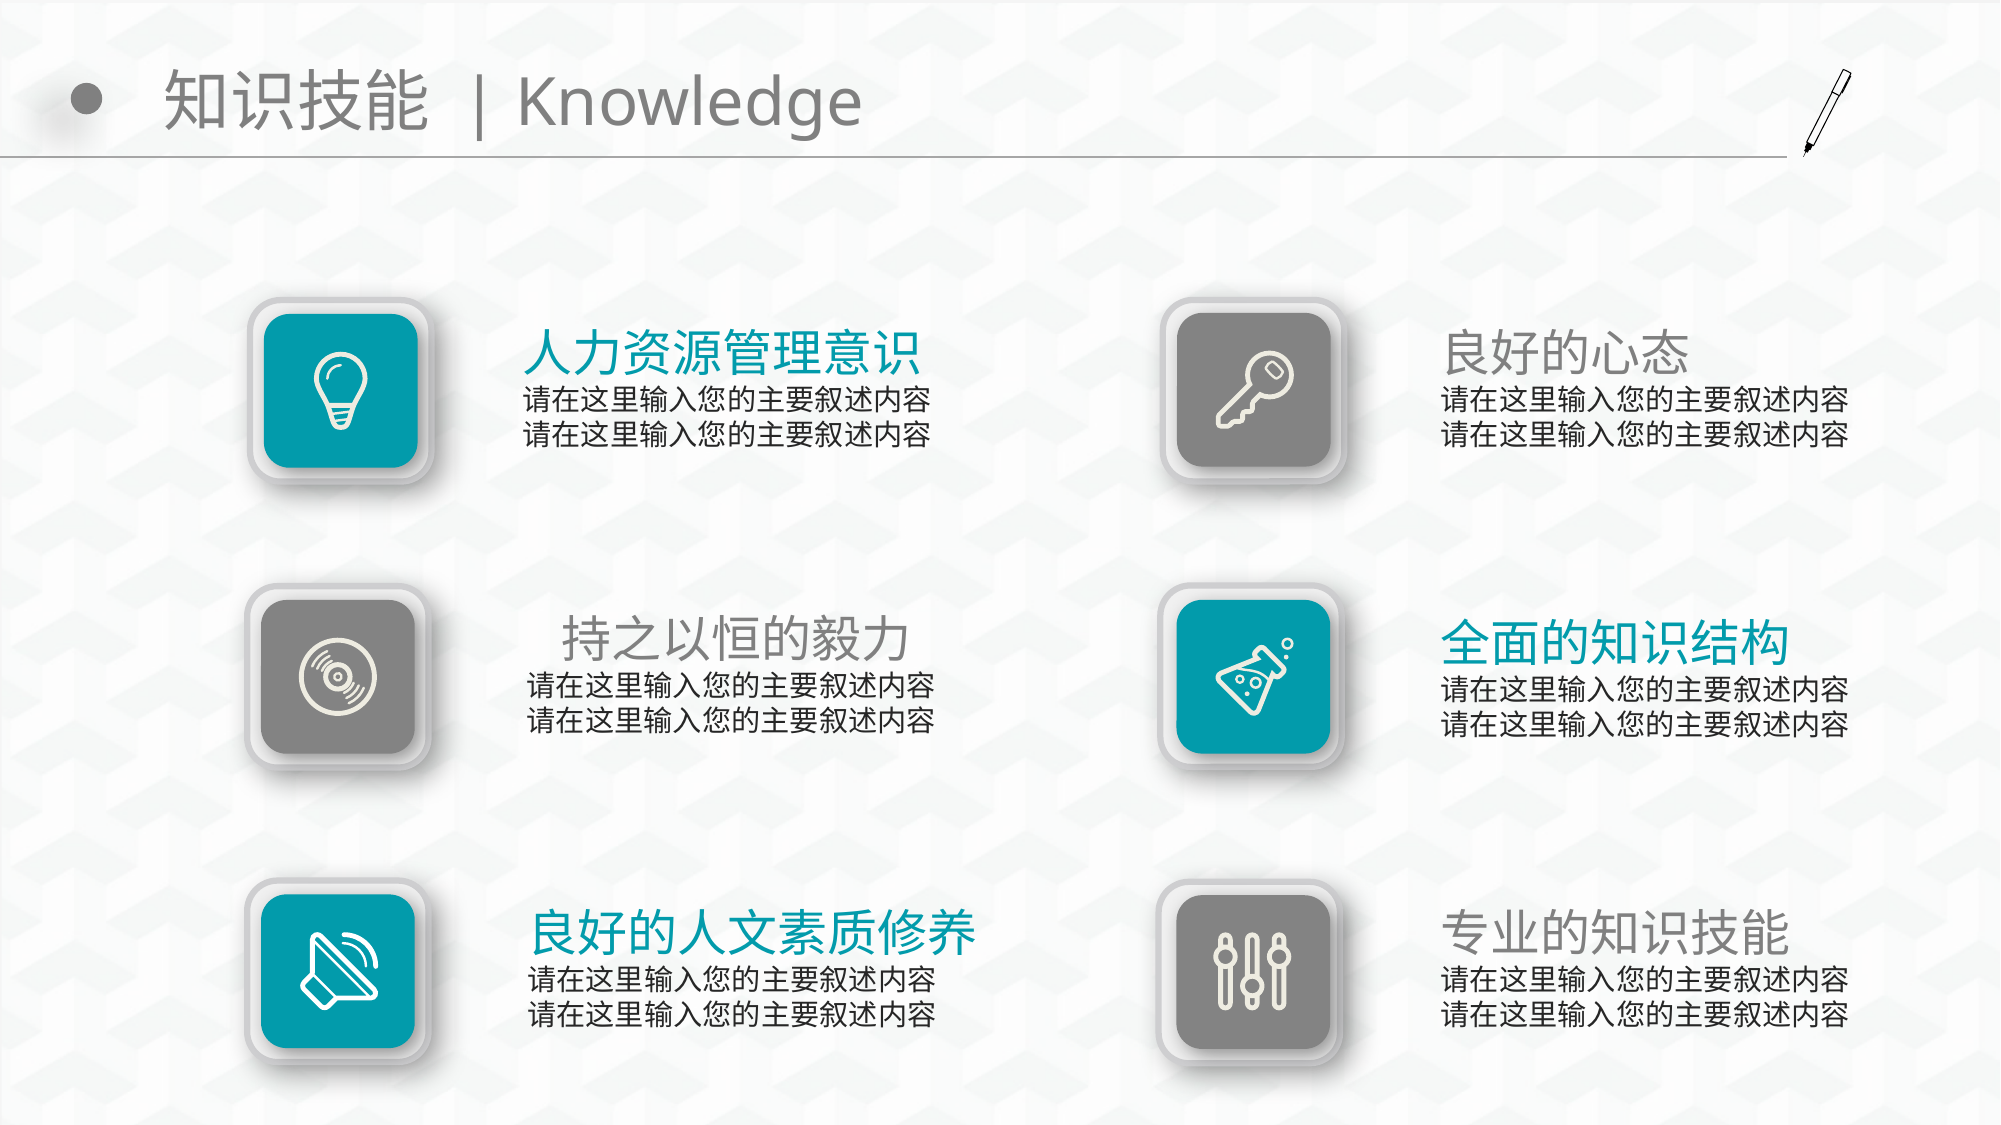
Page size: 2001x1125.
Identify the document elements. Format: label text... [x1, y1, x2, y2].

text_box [246, 880, 429, 1063]
picture [1, 3, 2001, 1125]
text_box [1162, 299, 1345, 482]
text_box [1158, 881, 1341, 1064]
text_box 持之以恒的毅力 请在这里输入您的主要叙述内容 请在这里输入您的主要叙述内容 [511, 600, 952, 835]
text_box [246, 585, 429, 768]
text_box 全面的知识结构 请在这里输入您的主要叙述内容 请在这里输入您的主要叙述内容 [1425, 604, 1866, 839]
text_box 良好的心态 请在这里输入您的主要叙述内容 请在这里输入您的主要叙述内容 [1425, 313, 1866, 549]
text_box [249, 299, 432, 482]
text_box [1160, 585, 1342, 768]
text_box 良好的人文素质修养 请在这里输入您的主要叙述内容 请在这里输入您的主要叙述内容 [512, 894, 993, 1125]
text_box 专业的知识技能 请在这里输入您的主要叙述内容 请在这里输入您的主要叙述内容 [1425, 894, 1866, 1125]
text_box 人力资源管理意识 请在这里输入您的主要叙述内容 请在这里输入您的主要叙述内容 [507, 313, 947, 549]
title 知识技能 | Knowledge [152, 27, 1789, 169]
